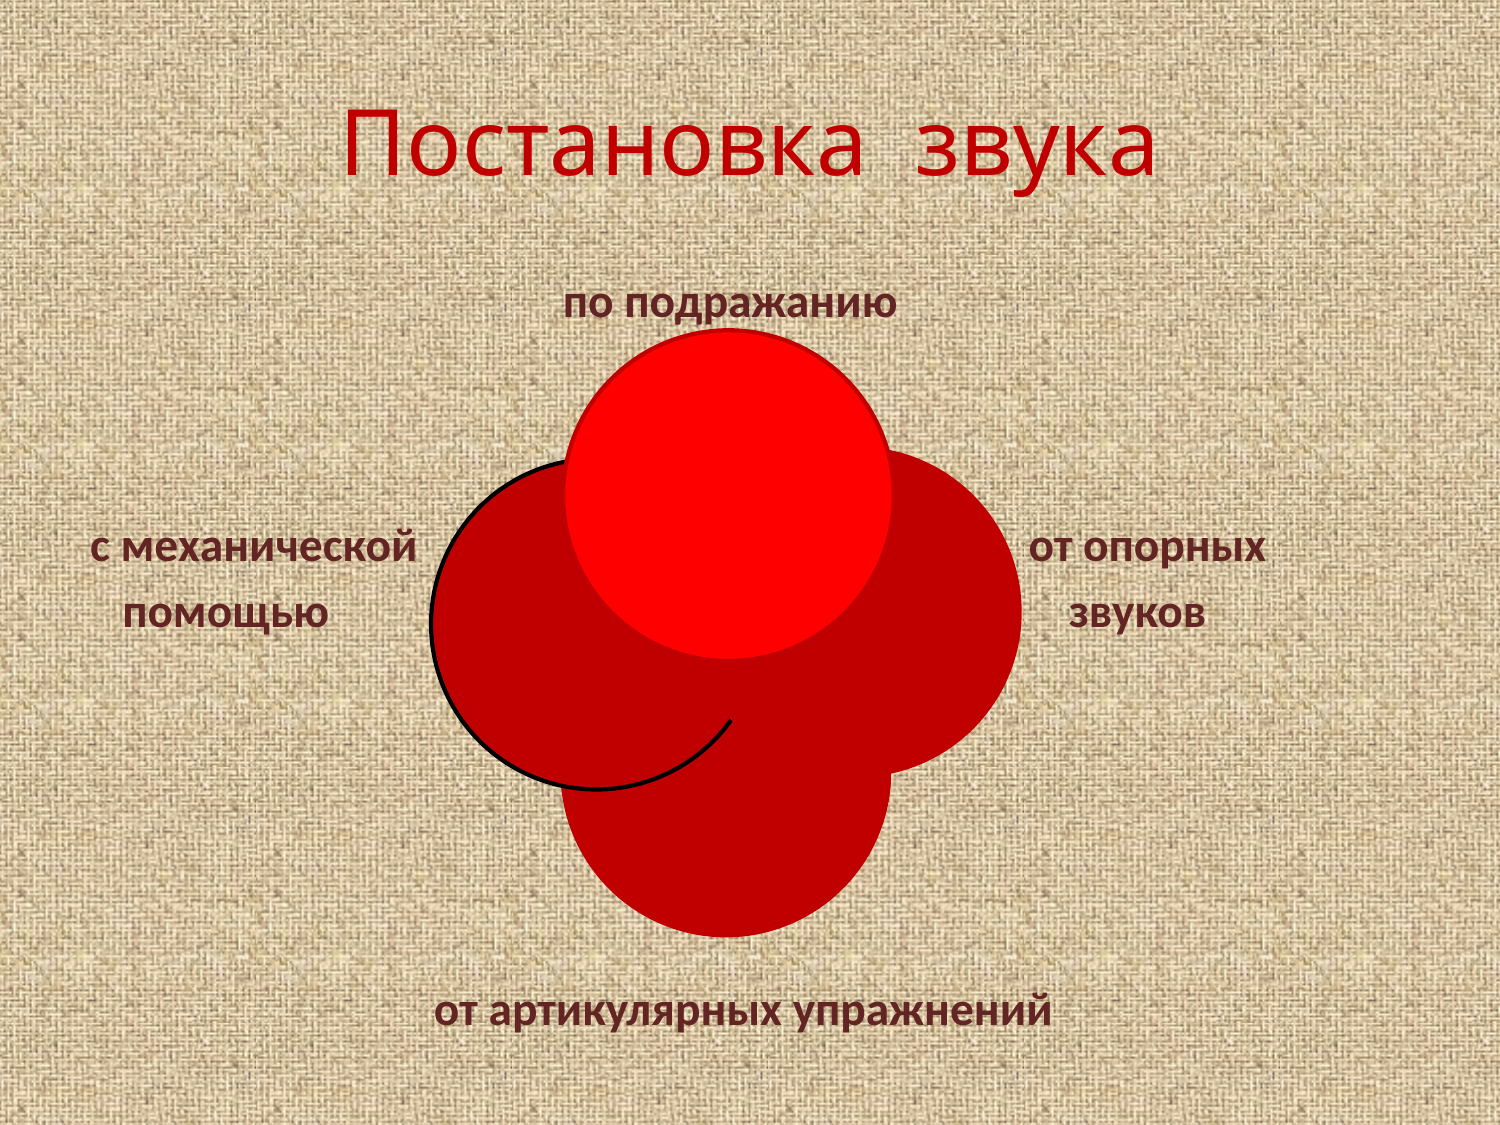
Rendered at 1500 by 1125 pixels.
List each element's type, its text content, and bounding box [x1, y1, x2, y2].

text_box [430, 330, 1022, 938]
list по подражанию с механической от опорных помощью звуков от артикулярных упражнений [75, 262, 1425, 1059]
title Постановка звука [75, 45, 1425, 233]
